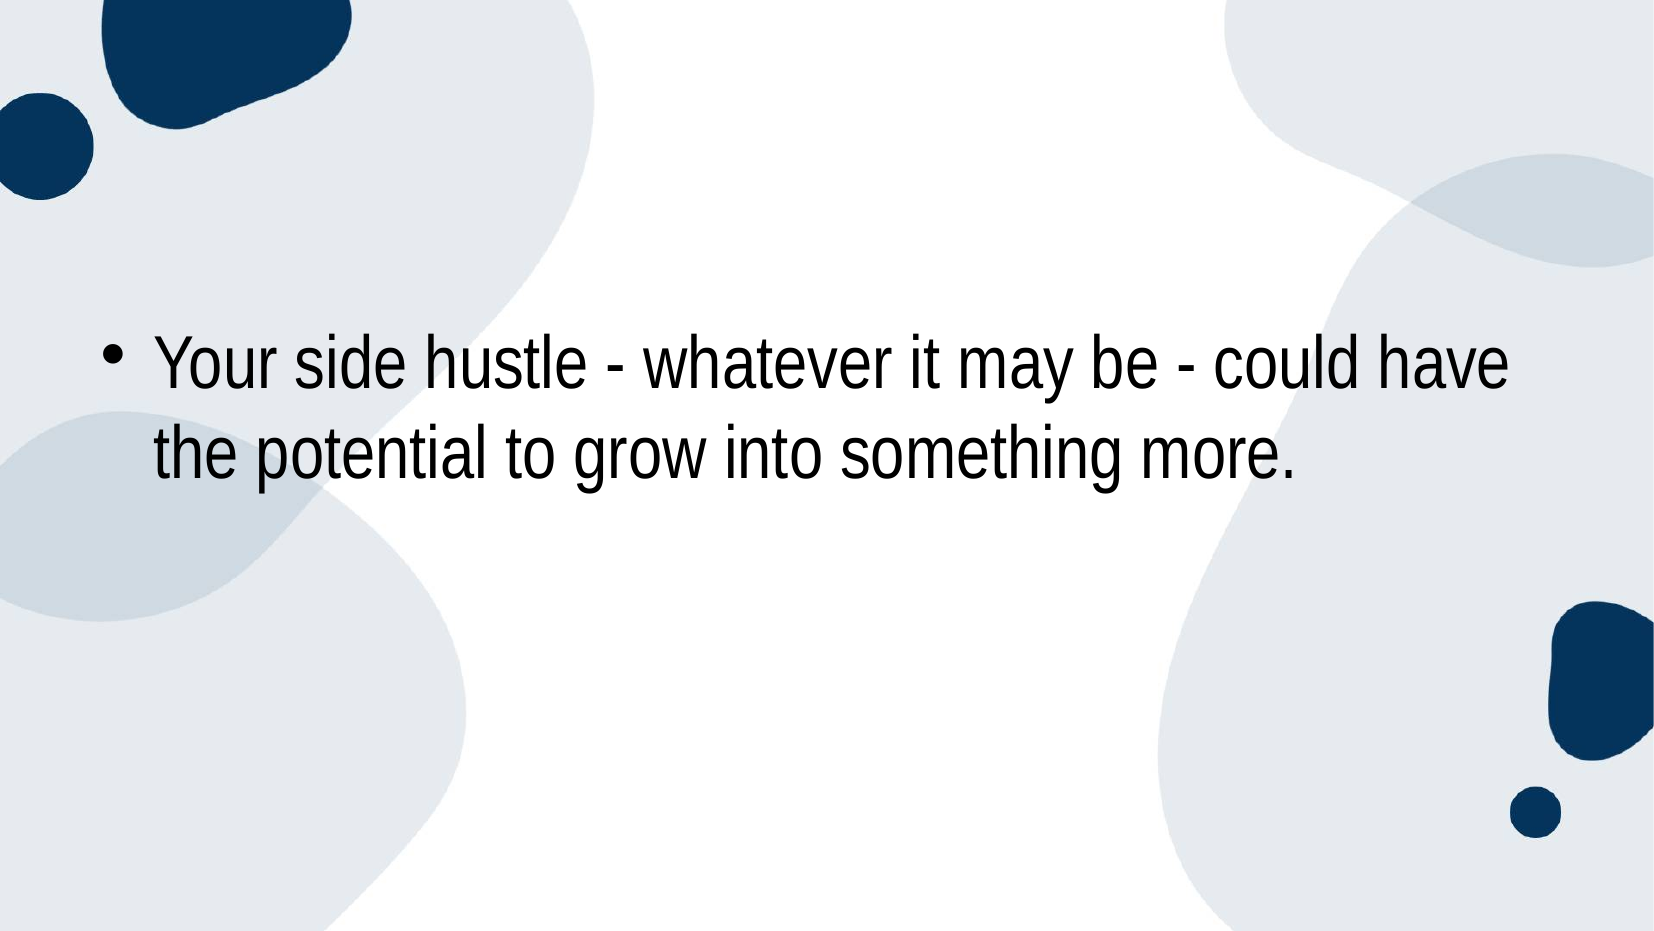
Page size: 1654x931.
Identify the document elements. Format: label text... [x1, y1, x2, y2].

list Your side hustle - whatever it may be - could have the potential to grow into something more. [82, 313, 1571, 617]
picture [0, 0, 1654, 931]
